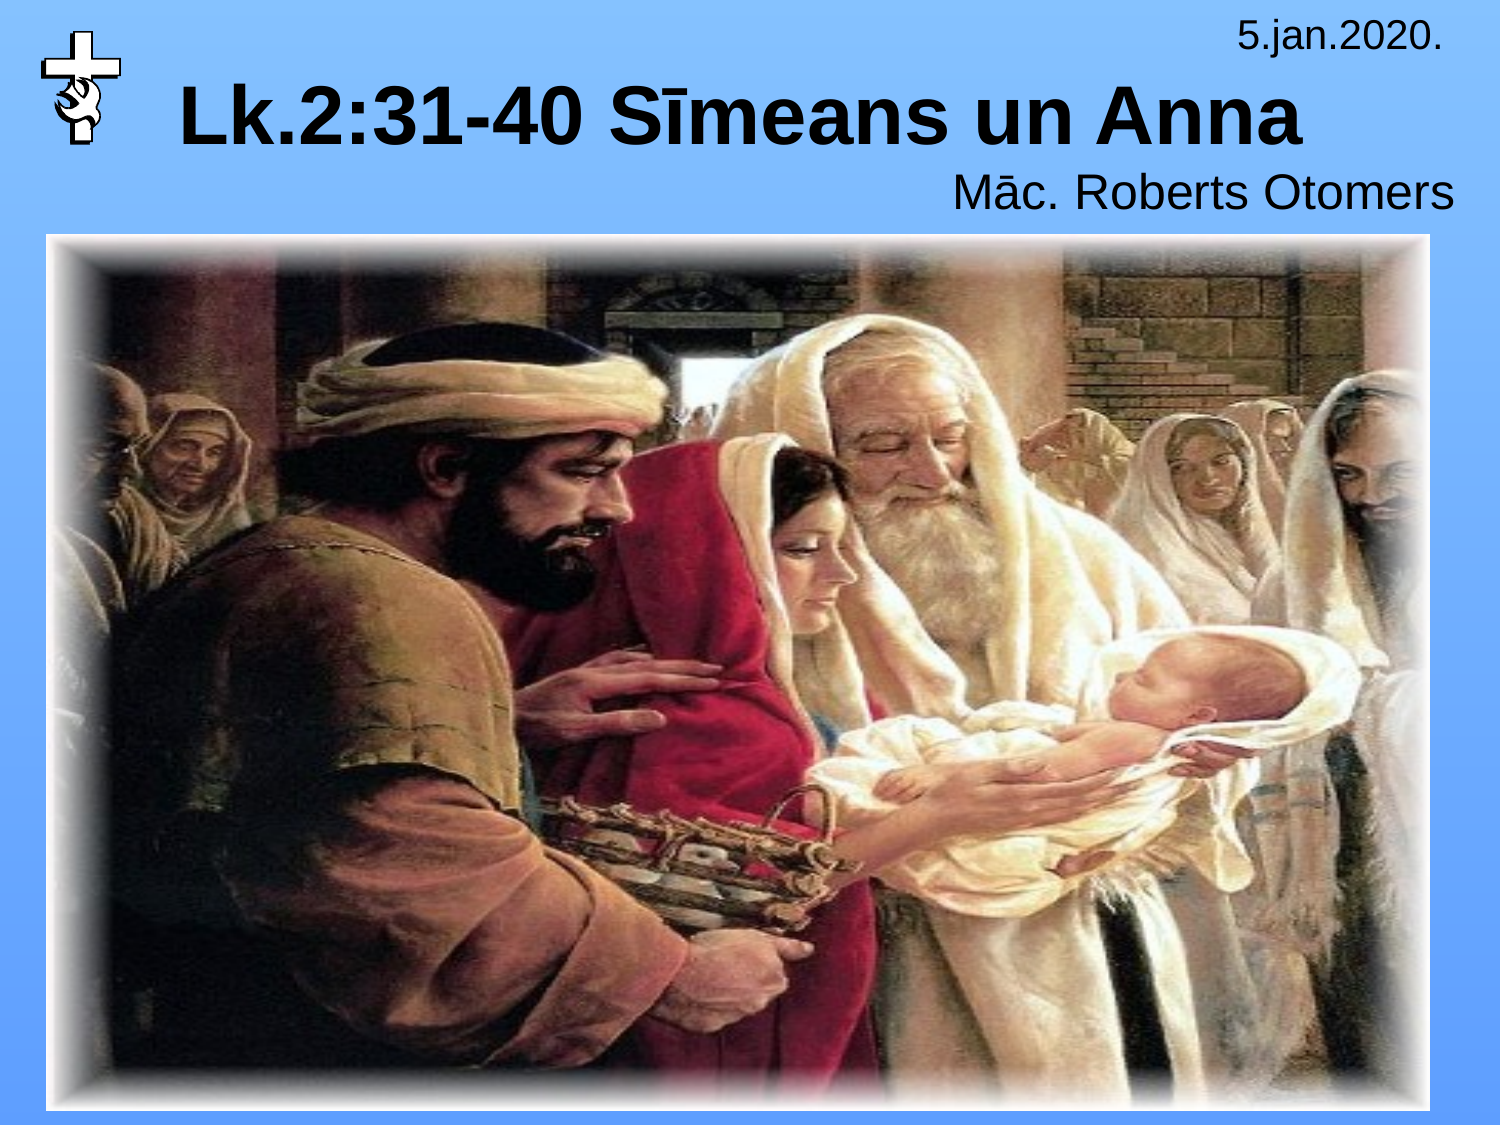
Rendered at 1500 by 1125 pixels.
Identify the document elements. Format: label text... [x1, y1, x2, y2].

text_box Māc. Roberts Otomers [937, 152, 1500, 228]
picture [40, 30, 122, 145]
title Lk.2:31-40 Sīmeans un Anna [70, 23, 1412, 200]
picture [46, 234, 1430, 1111]
text_box 5.jan.2020. [1222, 0, 1500, 65]
